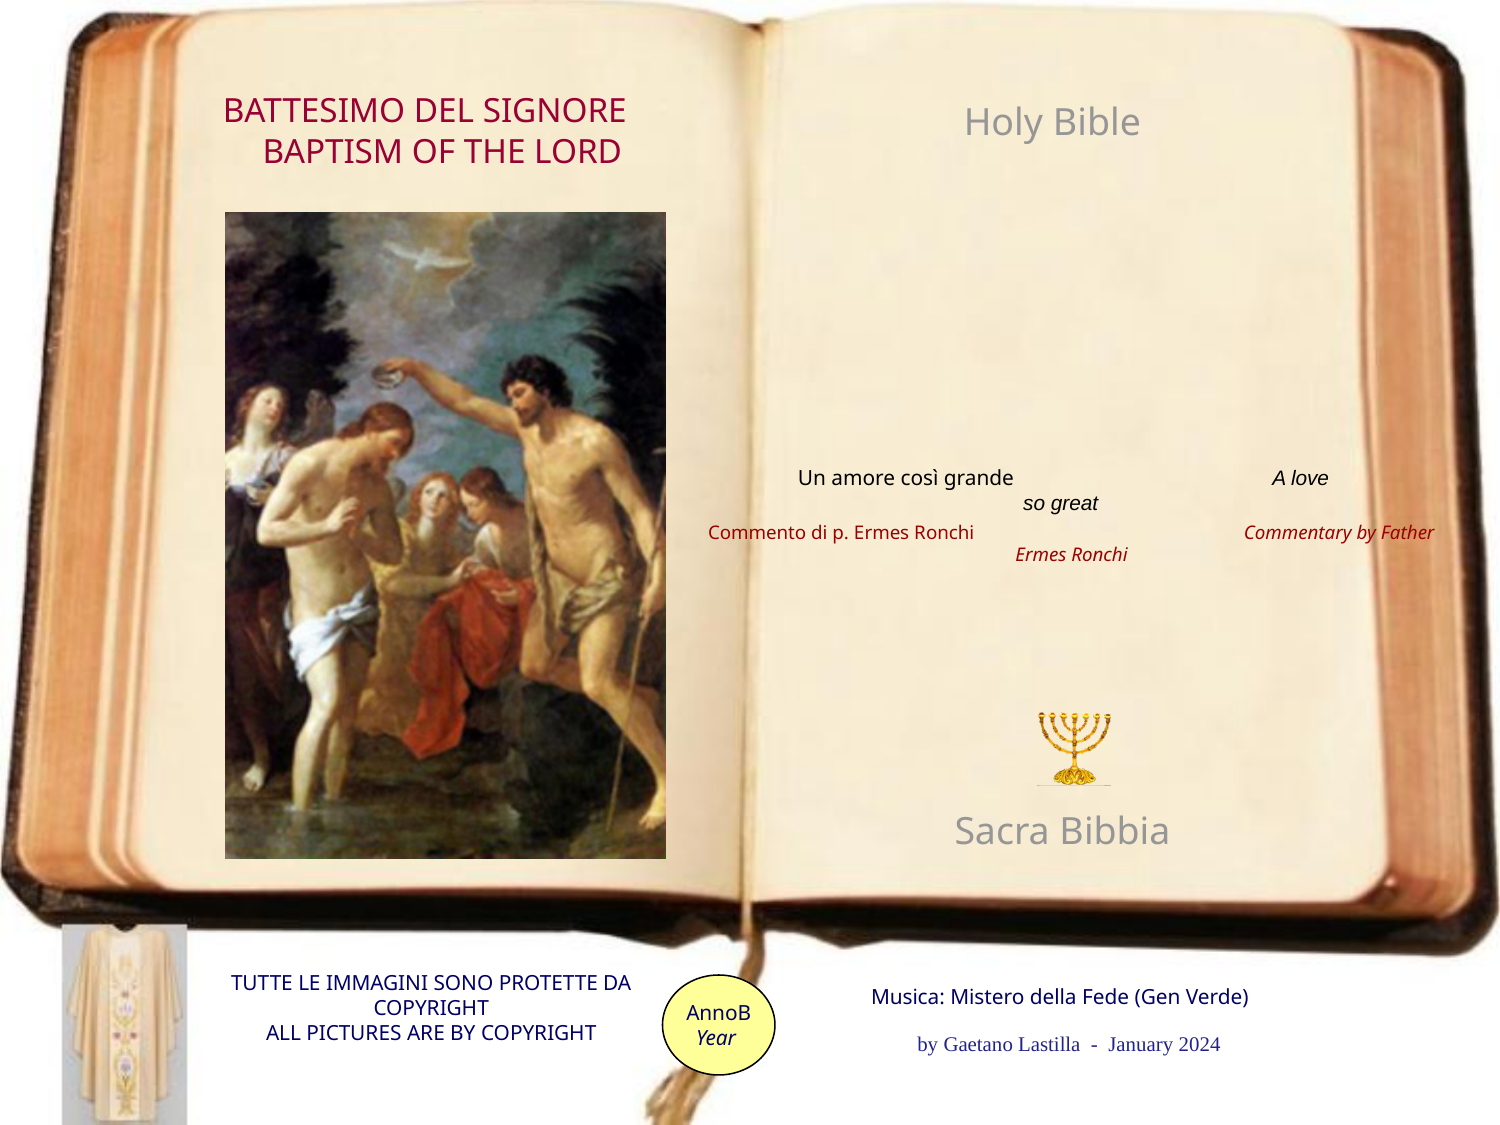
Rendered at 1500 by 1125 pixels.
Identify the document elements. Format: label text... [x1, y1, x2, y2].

text_box Musica: Mistero della Fede (Gen Verde) [856, 976, 1407, 1016]
text_box Commento di p. Ermes Ronchi Commentary by Father Ermes Ronchi [687, 512, 1456, 573]
text_box AnnoB Year [662, 975, 775, 1075]
text_box TUTTE LE IMMAGINI SONO PROTETTE DA COPYRIGHT ALL PICTURES ARE BY COPYRIGHT [174, 962, 688, 1053]
text_box Holy Bible [949, 90, 1157, 150]
picture [0, 0, 1500, 1125]
text_box by Gaetano Lastilla - January 2024 [809, 1023, 1329, 1063]
text_box Sacra Bibbia [750, 799, 1375, 860]
text_box Un amore così grande A love so great [769, 456, 1358, 512]
text_box BATTESIMO DEL SIGNORE BAPTISM OF THE LORD [159, 78, 735, 178]
